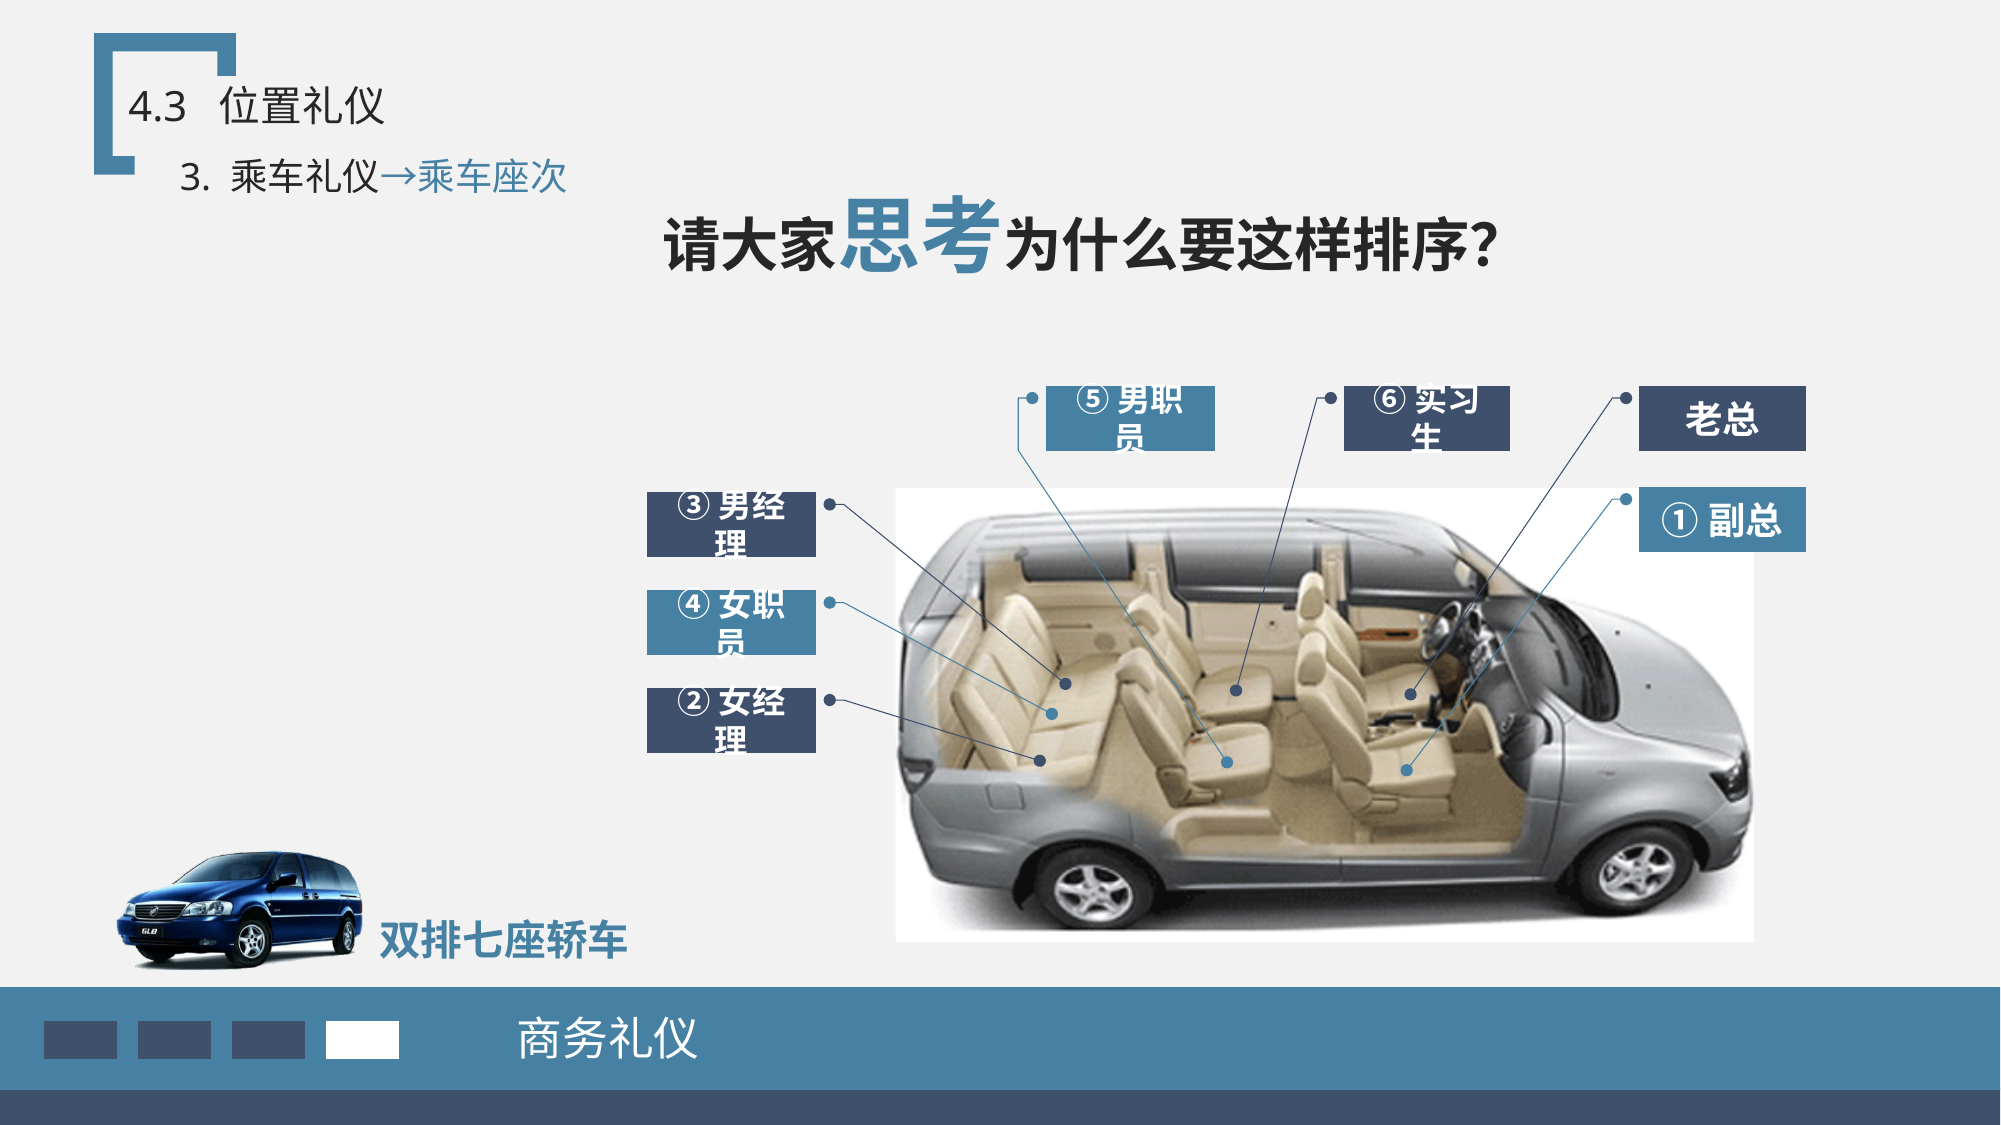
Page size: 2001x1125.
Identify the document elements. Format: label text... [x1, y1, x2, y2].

picture [895, 488, 1755, 942]
text_box ④女职员 [647, 590, 816, 655]
text_box ②女经理 [647, 688, 816, 753]
text_box ⑥实习生 [1291, 391, 1338, 488]
picture [116, 850, 365, 973]
text_box ③男经理 [647, 492, 816, 557]
text_box ⑤男职员 [1046, 386, 1215, 451]
text_box 双排七座轿车 [365, 881, 648, 972]
text_box 3. 乘车礼仪→乘车座次 [165, 145, 848, 206]
text_box ④女职员 [823, 596, 895, 631]
text_box ⑥实习生 [1344, 386, 1510, 451]
text_box 请大家思考为什么要这样排序？ [647, 176, 1609, 291]
text_box ②女经理 [823, 693, 895, 717]
text_box 老总 [1639, 386, 1806, 451]
text_box 4.3 位置礼仪 [113, 72, 704, 138]
text_box ③男经理 [823, 498, 895, 547]
text_box ①副总 [1639, 487, 1806, 552]
text_box 老总 [1550, 391, 1633, 488]
text_box ⑤男职员 [1017, 391, 1045, 488]
